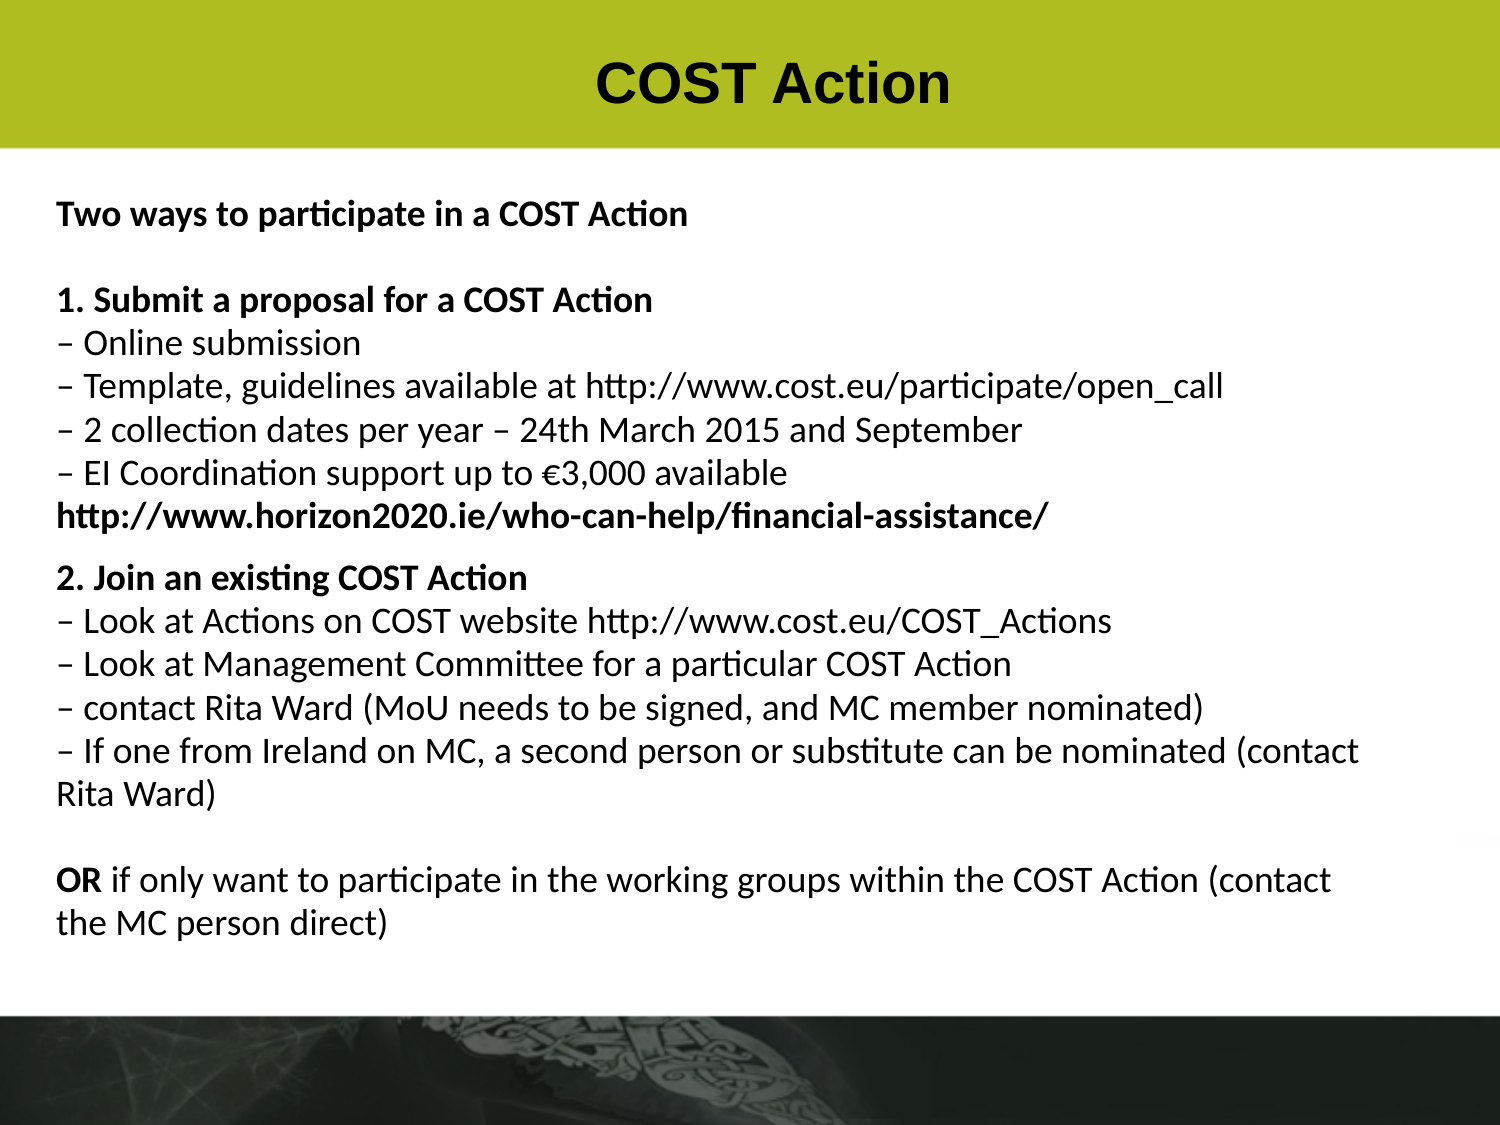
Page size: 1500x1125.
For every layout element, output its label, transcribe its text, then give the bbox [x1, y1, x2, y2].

text_box 2. Join an existing COST Action – Look at Actions on COST website http://www.cost.eu/COST_Actions – Look at Management Committee for a particular COST Action – contact Rita Ward (MoU needs to be signed, and MC member nominated) – If one from Ireland on MC, a second person or substitute can be nominated (contact Rita Ward) OR if only want to participate in the working groups within the COST Action (contact the MC person direct) [41, 548, 1377, 952]
text_box COST Action [581, 42, 1093, 125]
text_box Two ways to participate in a COST Action 1. Submit a proposal for a COST Action – Online submission – Template, guidelines available at http://www.cost.eu/participate/open_call – 2 collection dates per year – 24th March 2015 and September – EI Coordination support up to €3,000 available http://www.horizon2020.ie/who-can-help/financial-assistance/ [41, 184, 1377, 545]
picture [0, 0, 1500, 1125]
